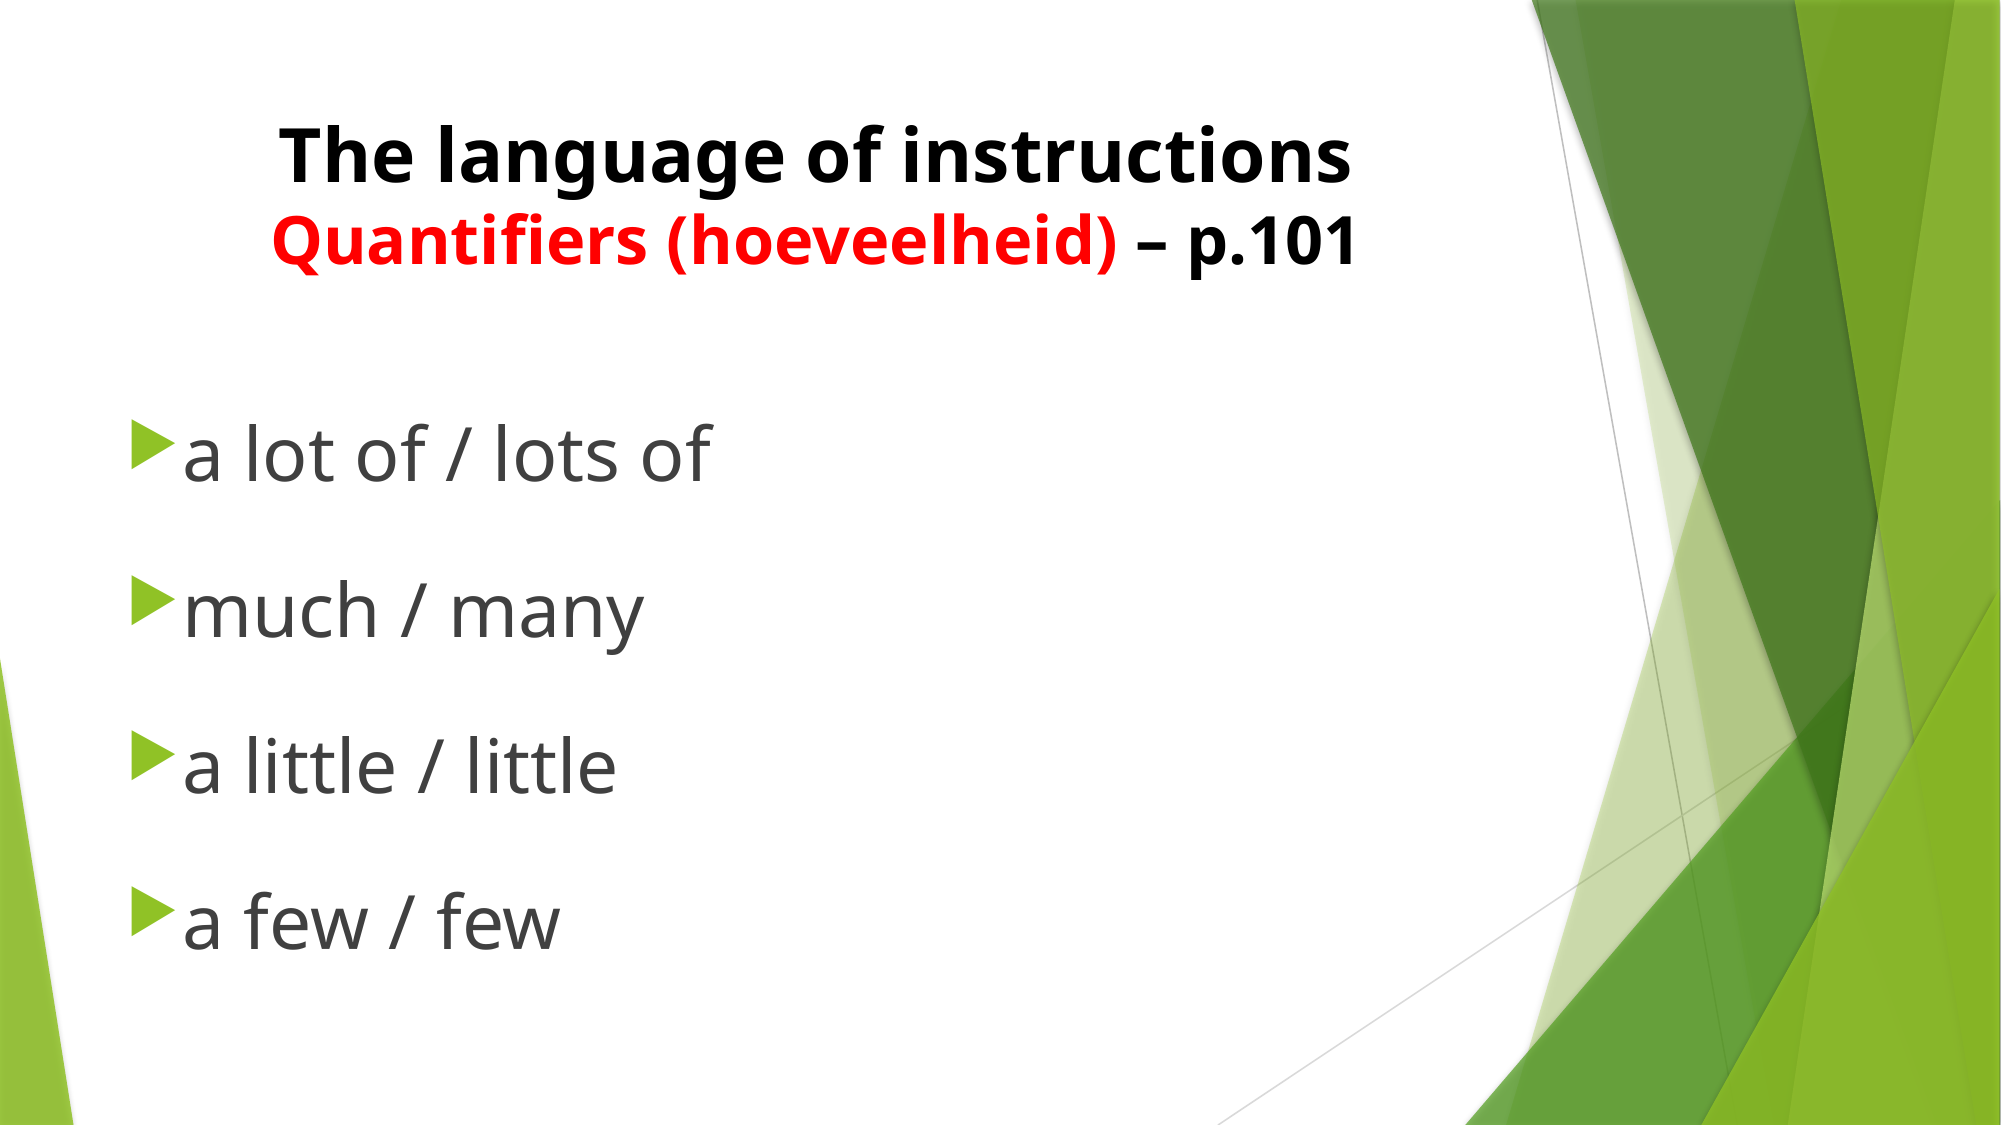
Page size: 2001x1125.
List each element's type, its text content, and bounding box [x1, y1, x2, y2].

title The language of instructions Quantifiers (hoeveelheid) – p.101 [111, 99, 1522, 317]
list a lot of / lots of much / many a little / little a few / few [111, 354, 1522, 992]
